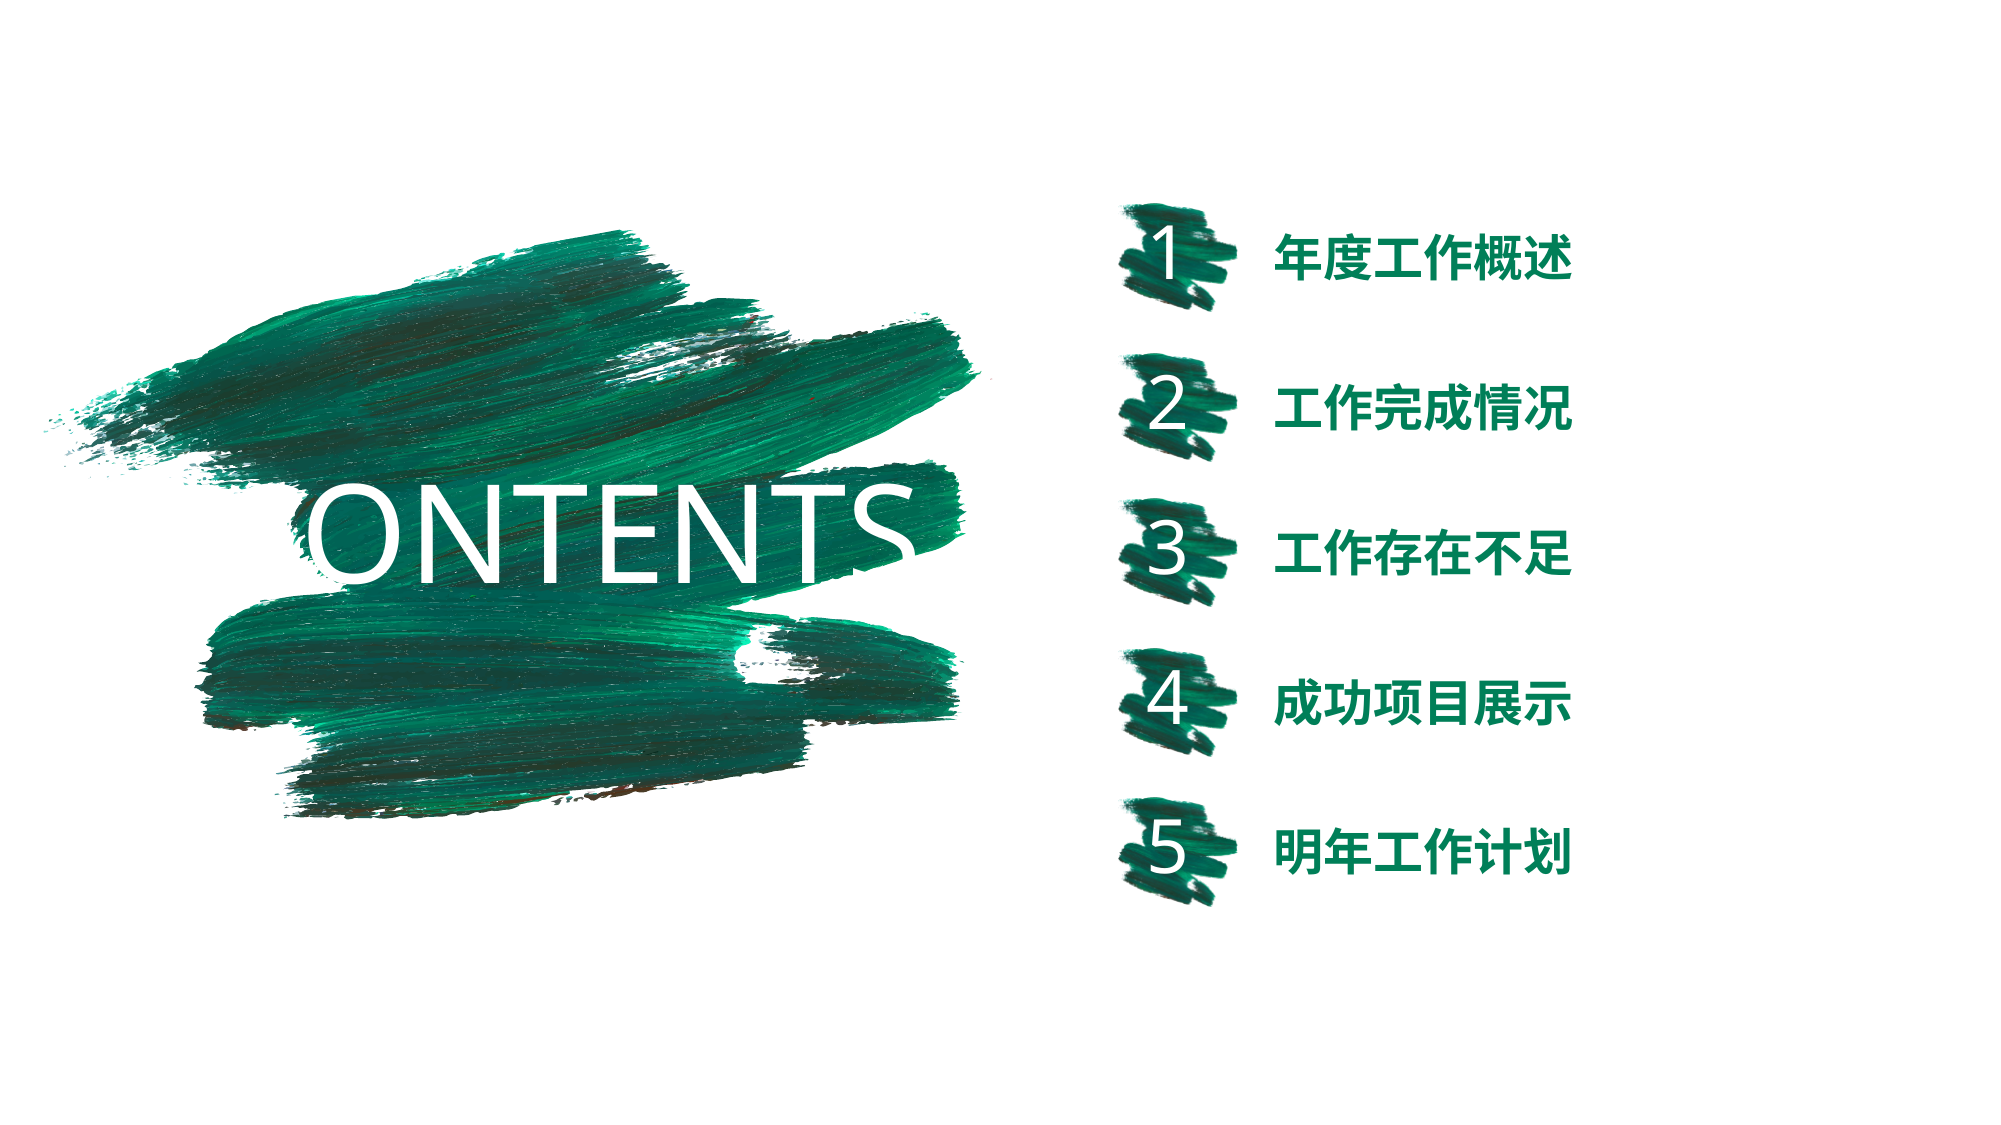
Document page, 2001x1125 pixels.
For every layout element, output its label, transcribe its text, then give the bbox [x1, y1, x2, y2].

picture [1118, 202, 1238, 313]
text_box 成功项目展示 [1258, 664, 1822, 739]
picture [1118, 647, 1238, 757]
text_box 工作存在不足 [1258, 514, 1822, 590]
picture [1118, 796, 1238, 907]
text_box 工作完成情况 [1258, 368, 1822, 444]
picture [1118, 497, 1238, 608]
text_box 年度工作概述 [1258, 219, 1822, 295]
picture [69, 248, 1015, 811]
picture [1118, 351, 1238, 462]
text_box 明年工作计划 [1258, 813, 1822, 889]
